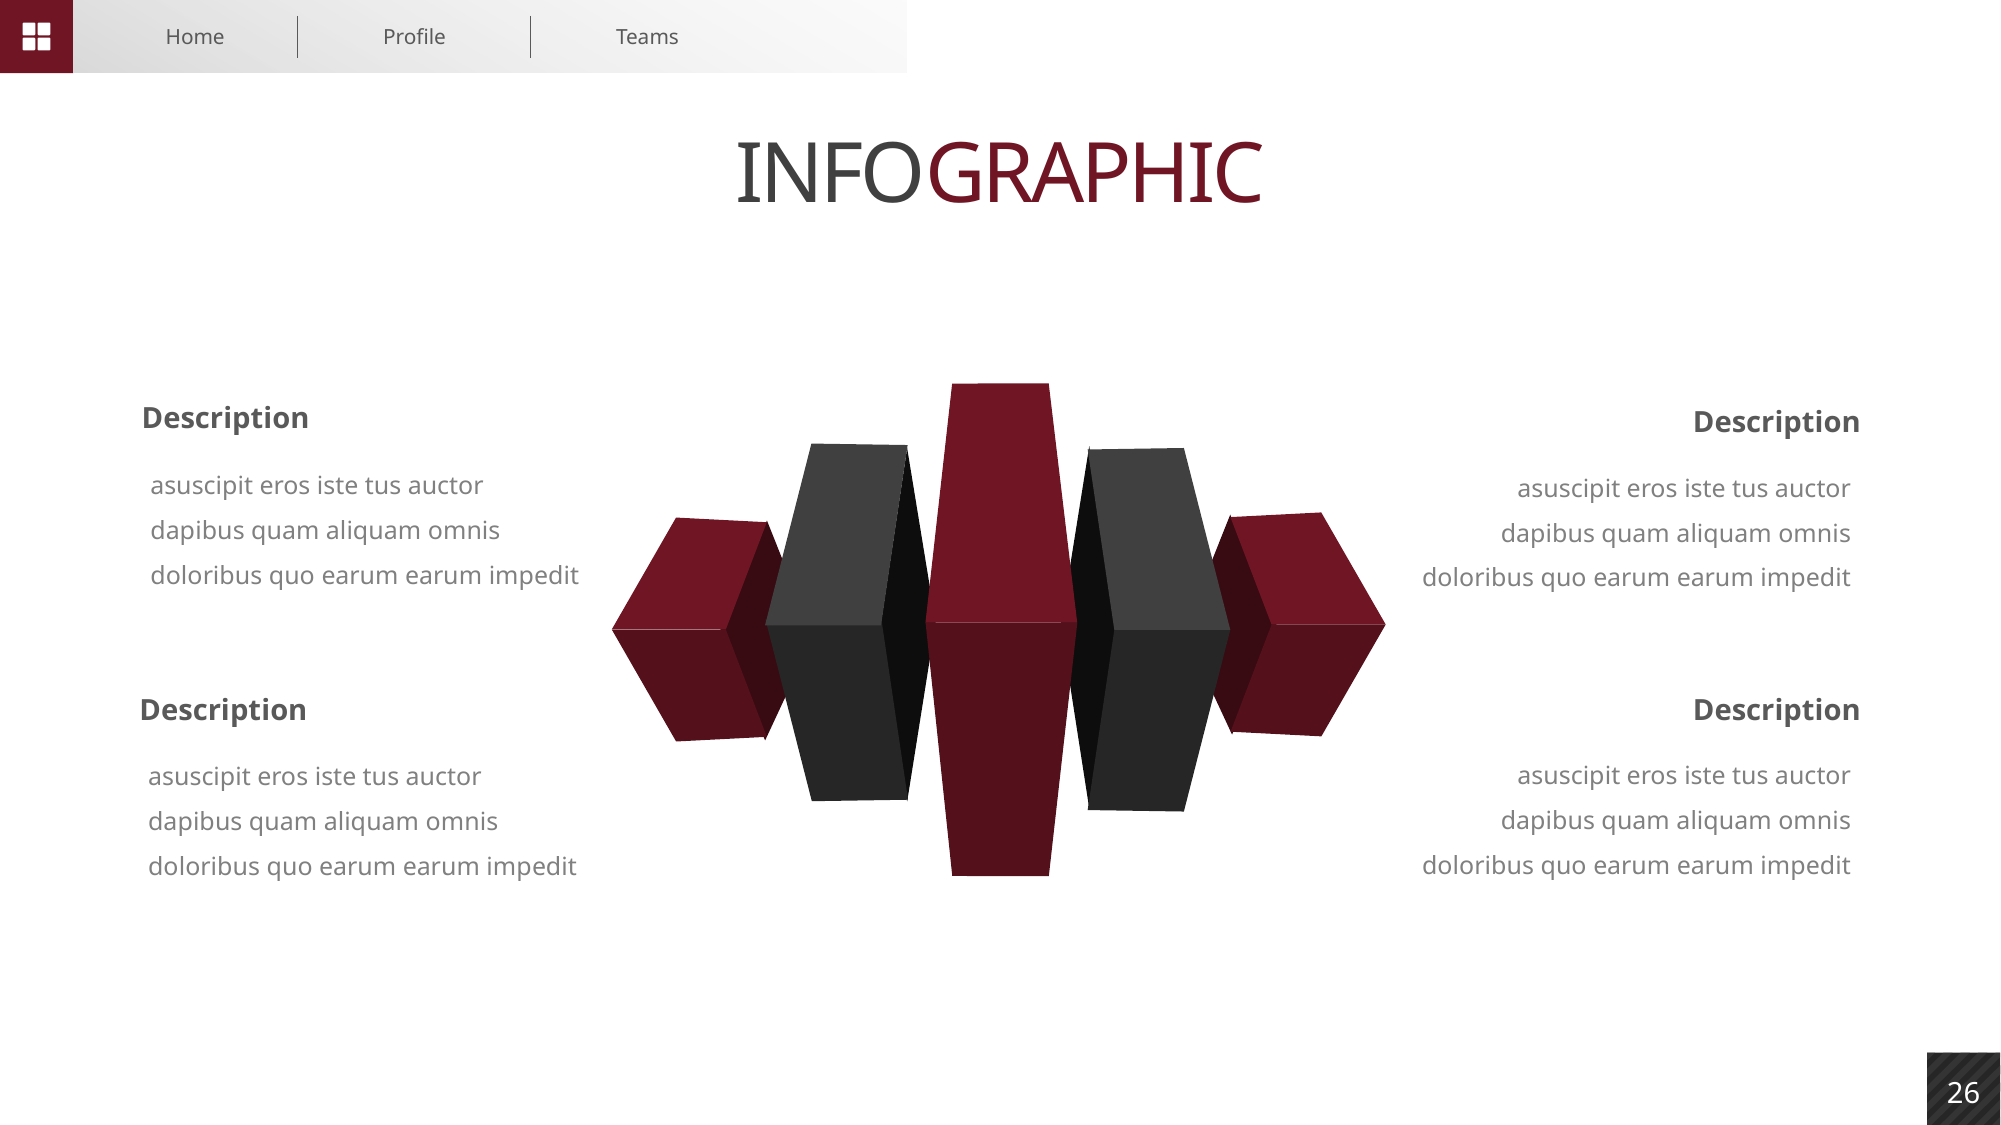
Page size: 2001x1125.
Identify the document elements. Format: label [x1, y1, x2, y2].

text_box [0, 0, 2001, 1125]
